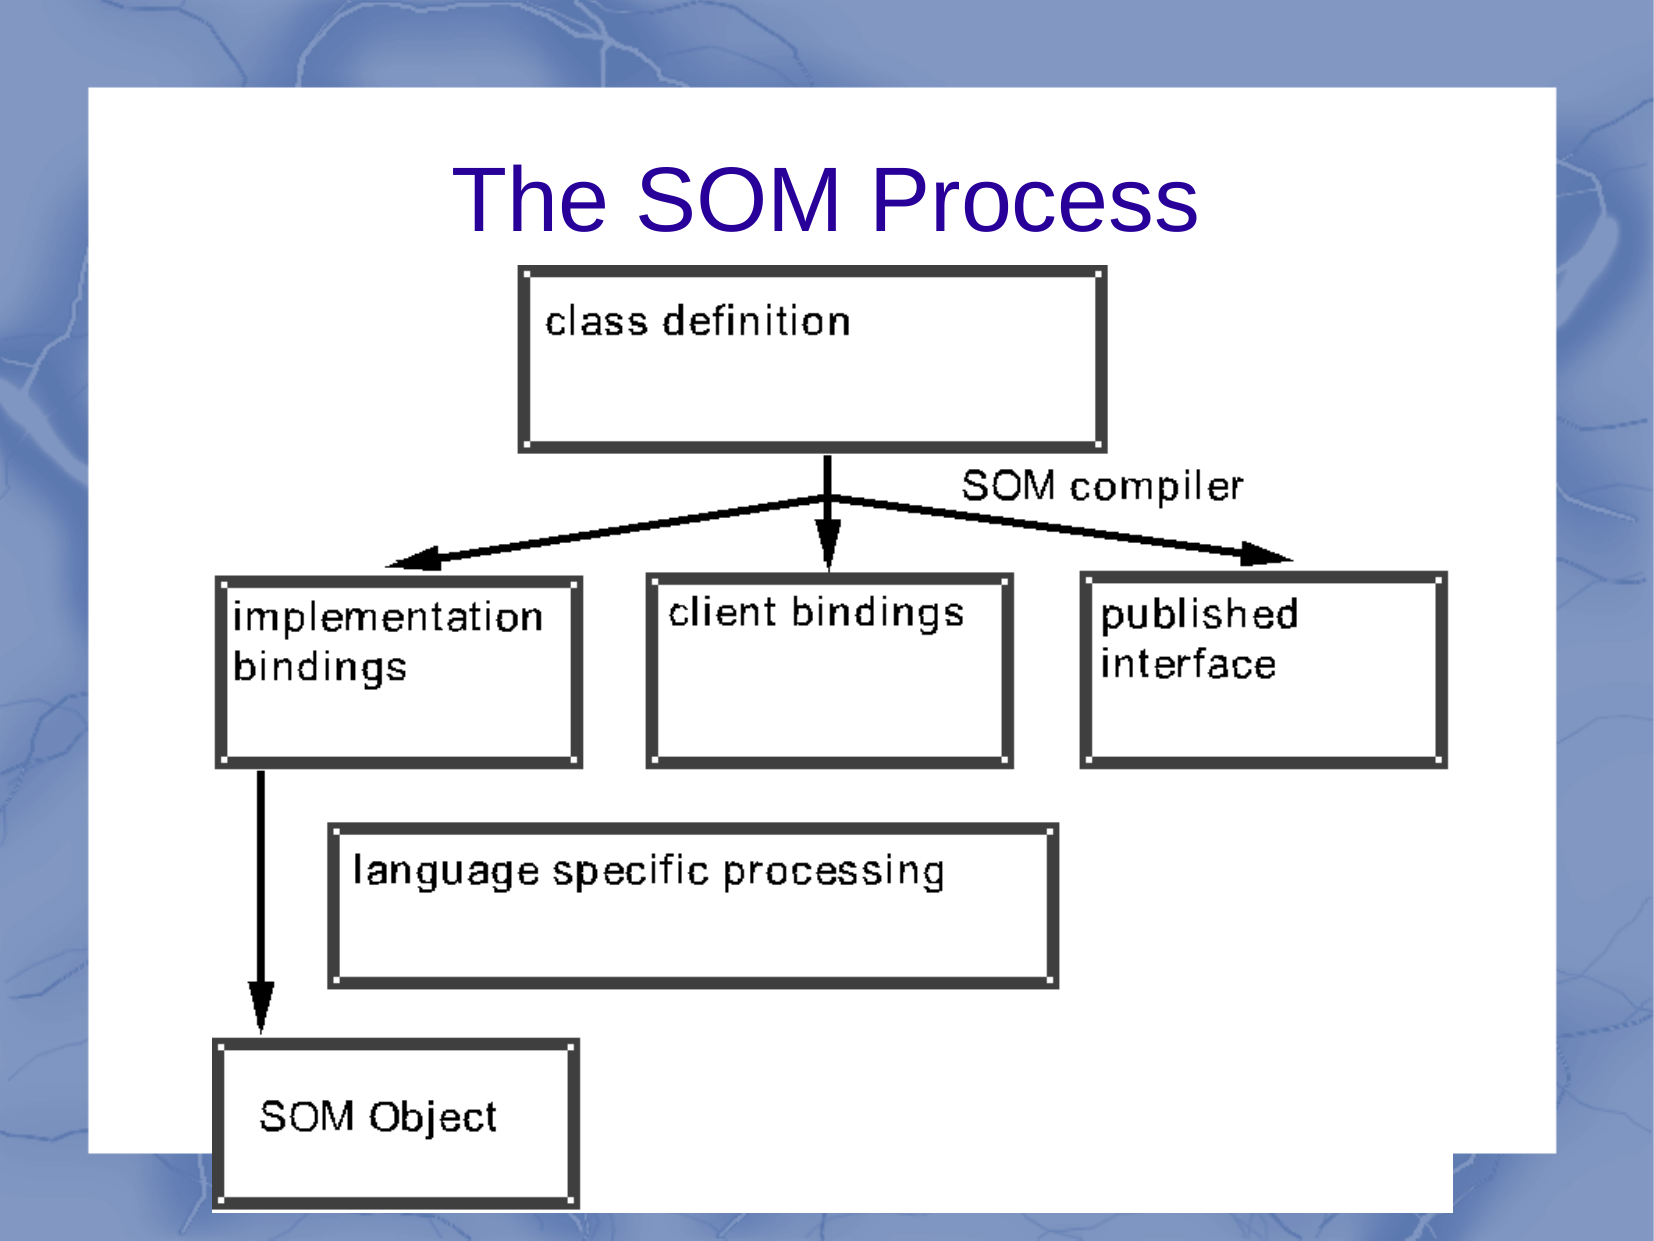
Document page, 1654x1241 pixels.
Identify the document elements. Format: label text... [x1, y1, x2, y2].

title The SOM Process [118, 90, 1536, 298]
picture [0, 0, 1654, 1241]
